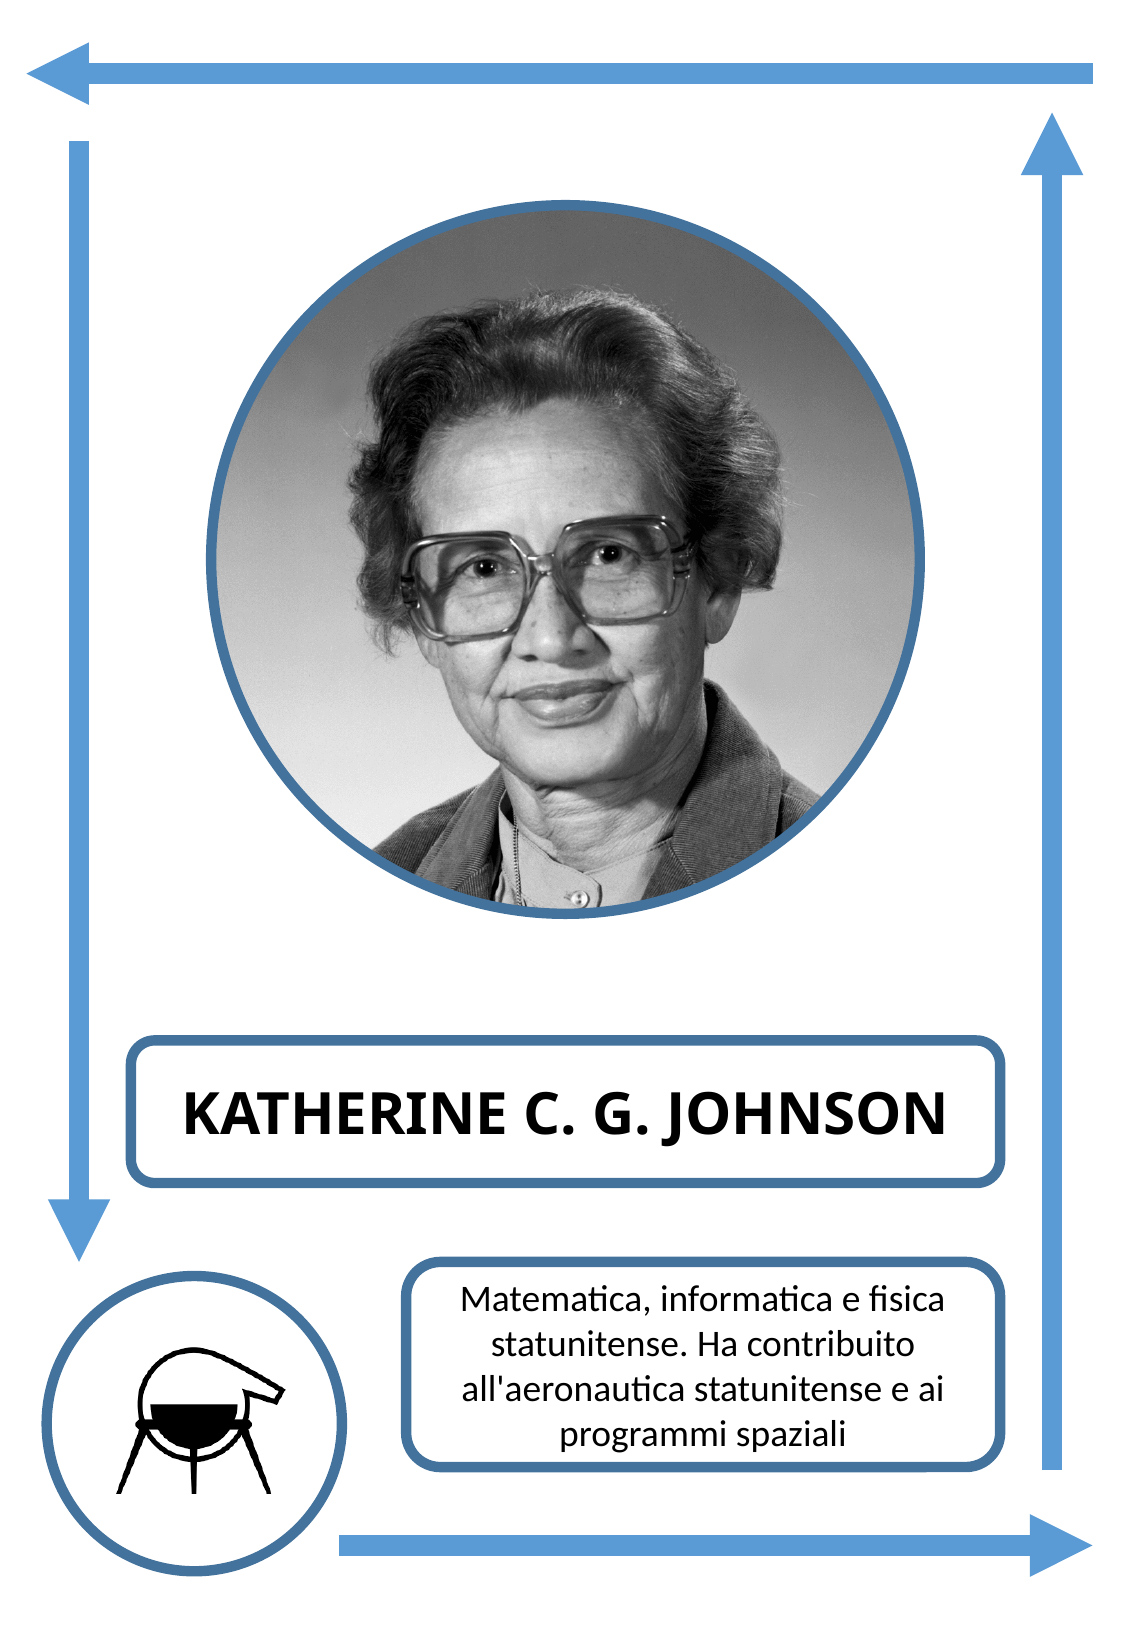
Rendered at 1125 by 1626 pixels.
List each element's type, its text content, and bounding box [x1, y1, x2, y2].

text_box Matematica, informatica e fisica statunitense. Ha contribuito all'aeronautica statunitense e ai programmi spaziali [405, 1260, 1002, 1469]
text_box [45, 1274, 343, 1573]
picture [110, 1319, 291, 1499]
picture [211, 202, 920, 912]
text_box KATHERINE C. G. JOHNSON [129, 1039, 1002, 1185]
